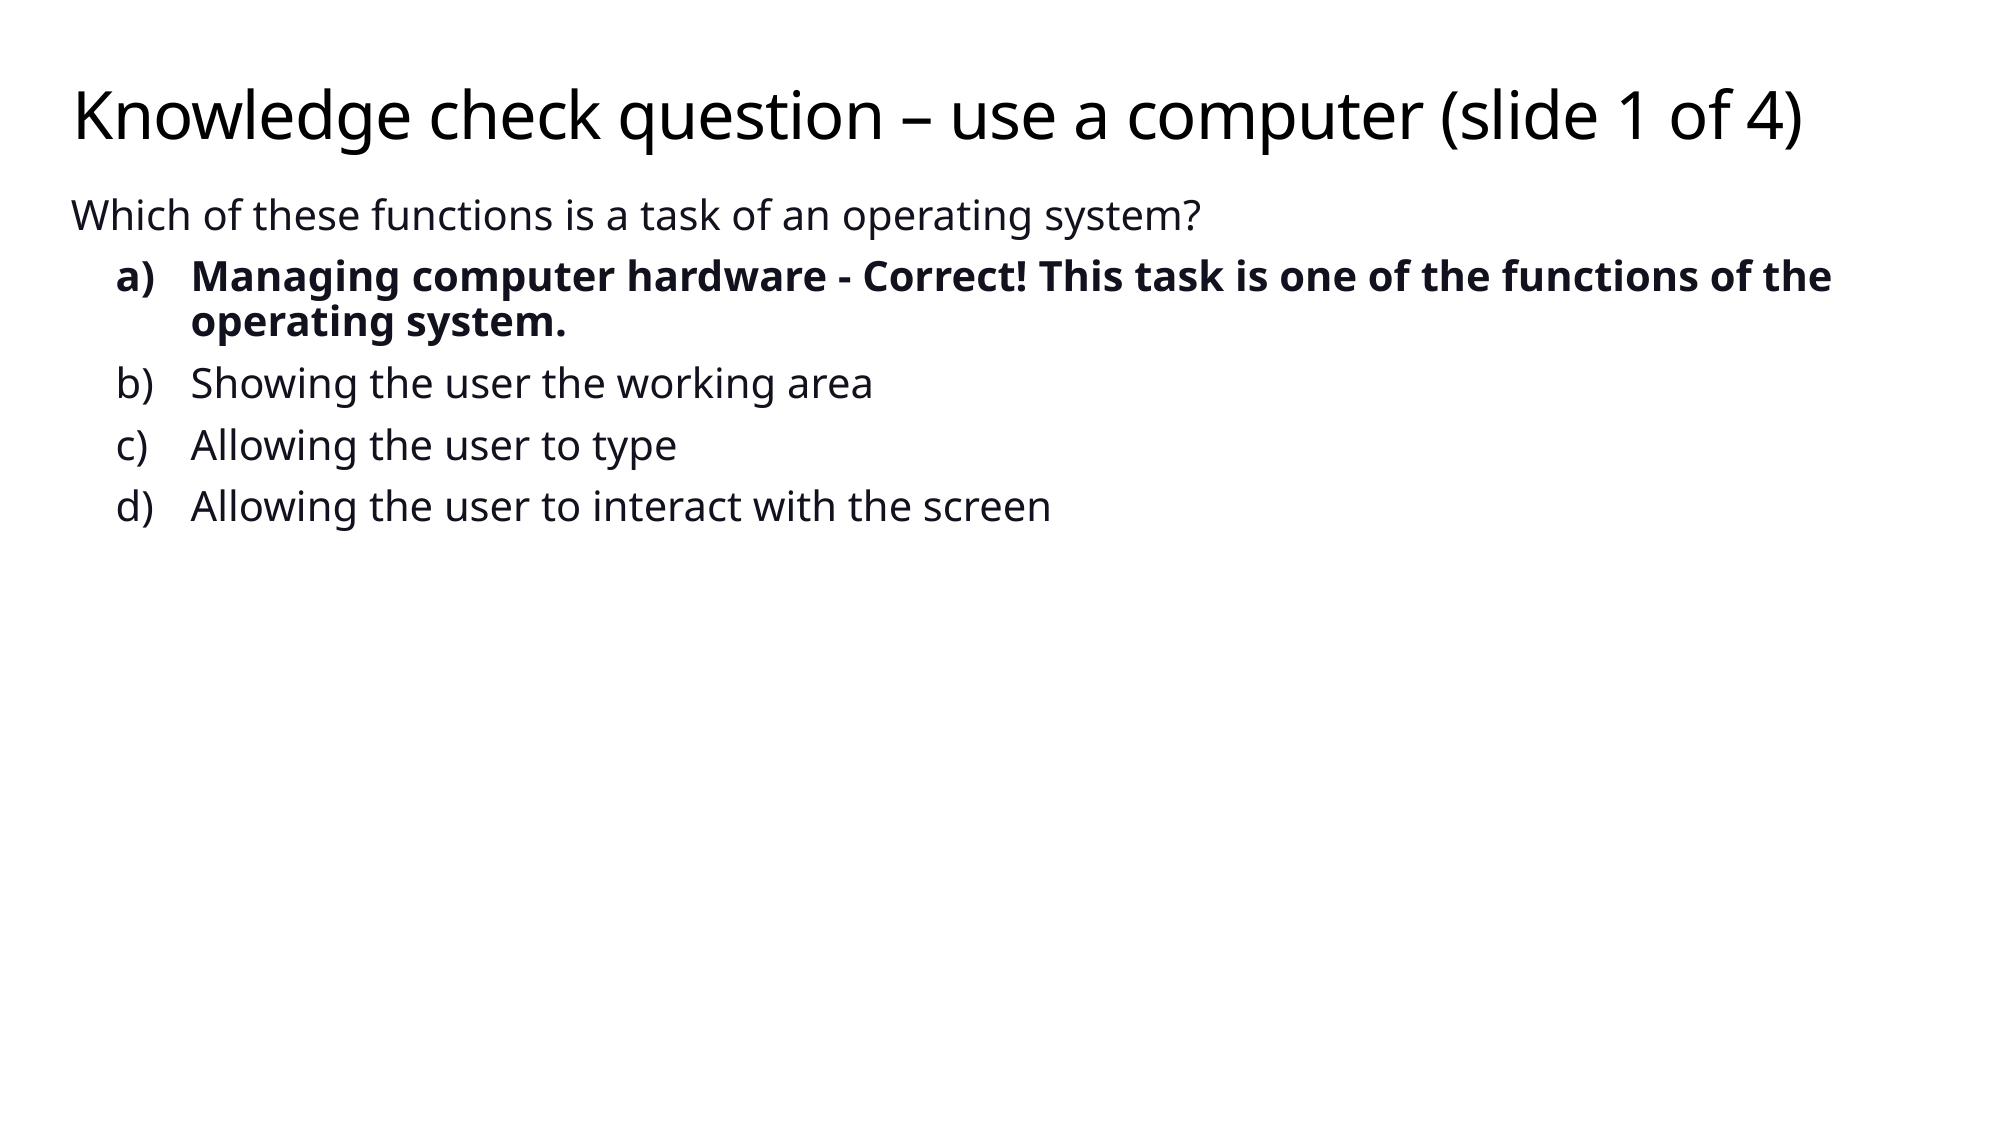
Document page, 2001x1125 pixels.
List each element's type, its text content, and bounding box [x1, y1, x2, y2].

title Knowledge check question – use a computer (slide 1 of 4) [72, 72, 1934, 144]
list Which of these functions is a task of an operating system? Managing computer hardware - Correct! This task is one of the functions of the operating system. Showing the user the working area Allowing the user to type Allowing the user to interact with the screen [70, 194, 1936, 1067]
